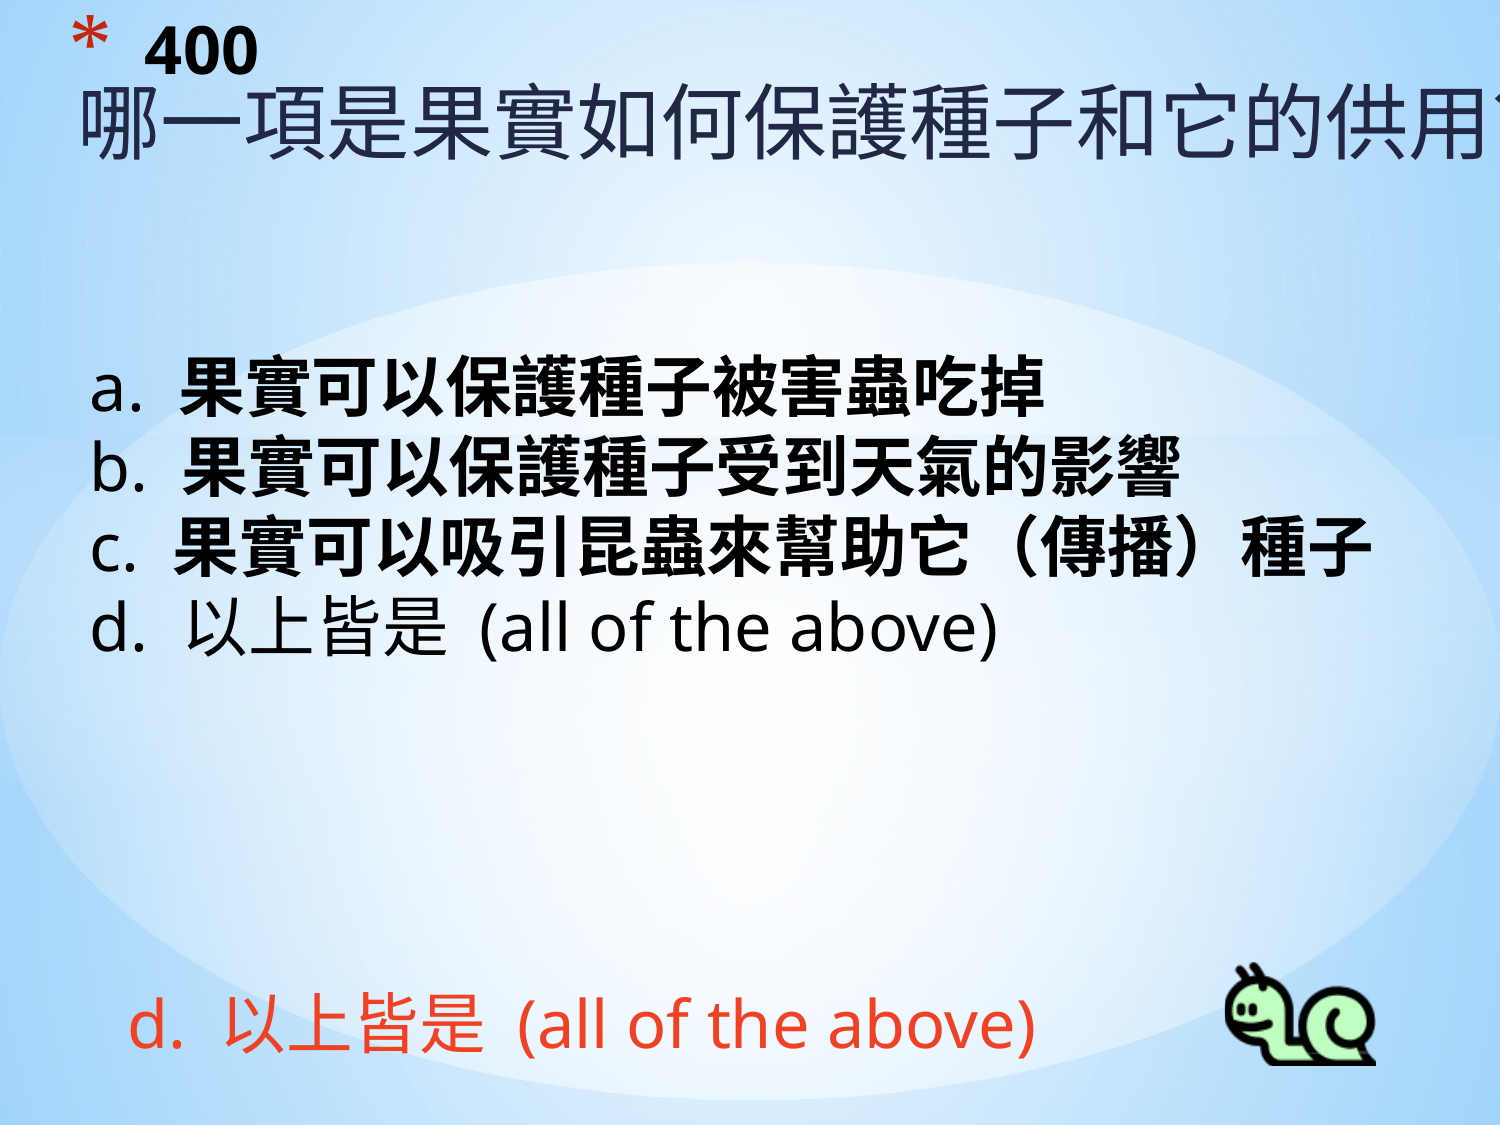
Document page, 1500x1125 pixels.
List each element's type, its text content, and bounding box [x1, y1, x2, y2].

text_box d. 以上皆是 (all of the above) [112, 974, 1200, 1070]
picture [1224, 962, 1377, 1067]
text_box a. 果實可以保護種子被害蟲吃掉 b. 果實可以保護種子受到天氣的影響 c. 果實可以吸引昆蟲來幫助它（傳播）種子 d. 以上皆是 (all of the above) [74, 337, 1438, 672]
title 400 [24, 0, 400, 125]
subtitle 哪一項是果實如何保護種子和它的供用？ [62, 62, 1500, 375]
